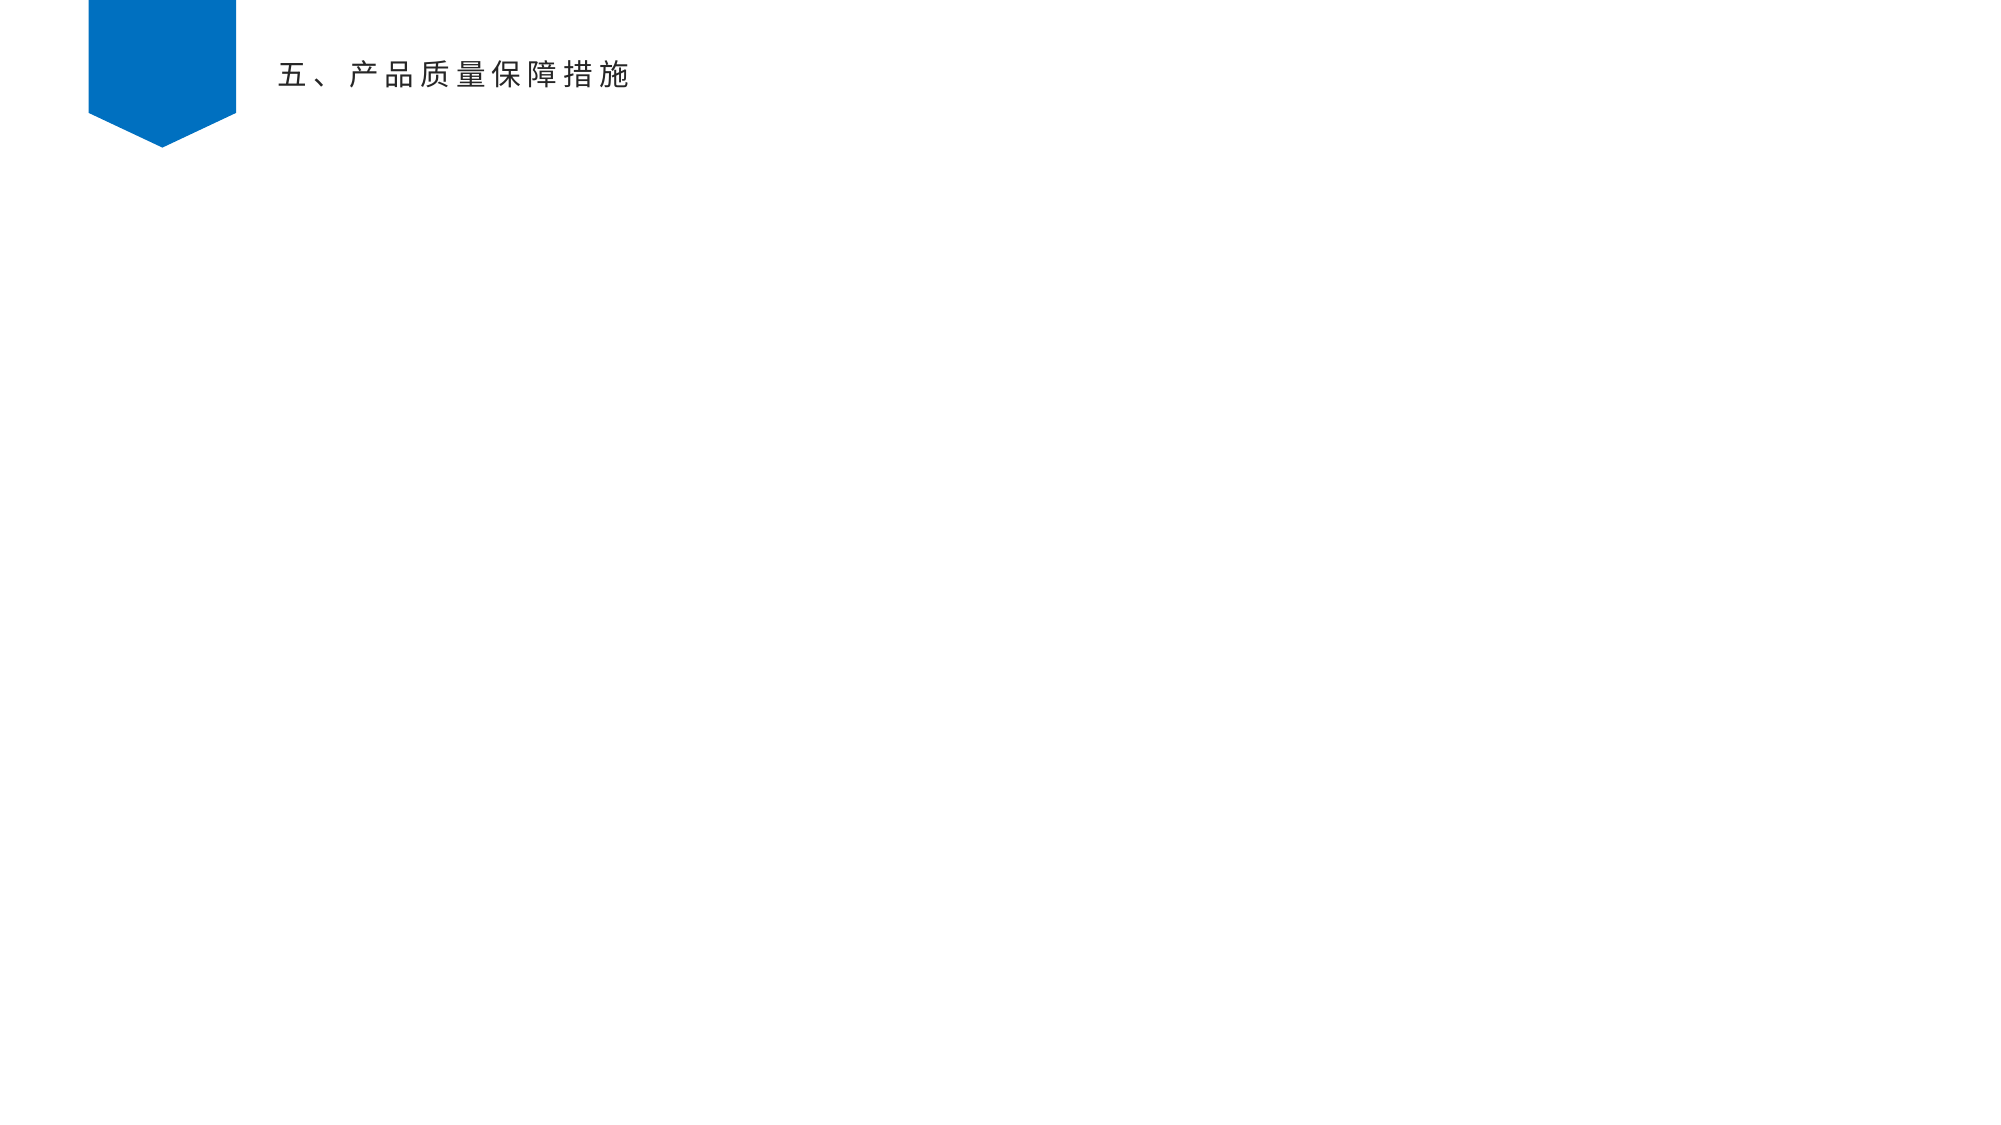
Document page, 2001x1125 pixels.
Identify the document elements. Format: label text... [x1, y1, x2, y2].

title 五、产品质量保障措施 [262, 15, 1940, 132]
text_box [87, 0, 238, 149]
